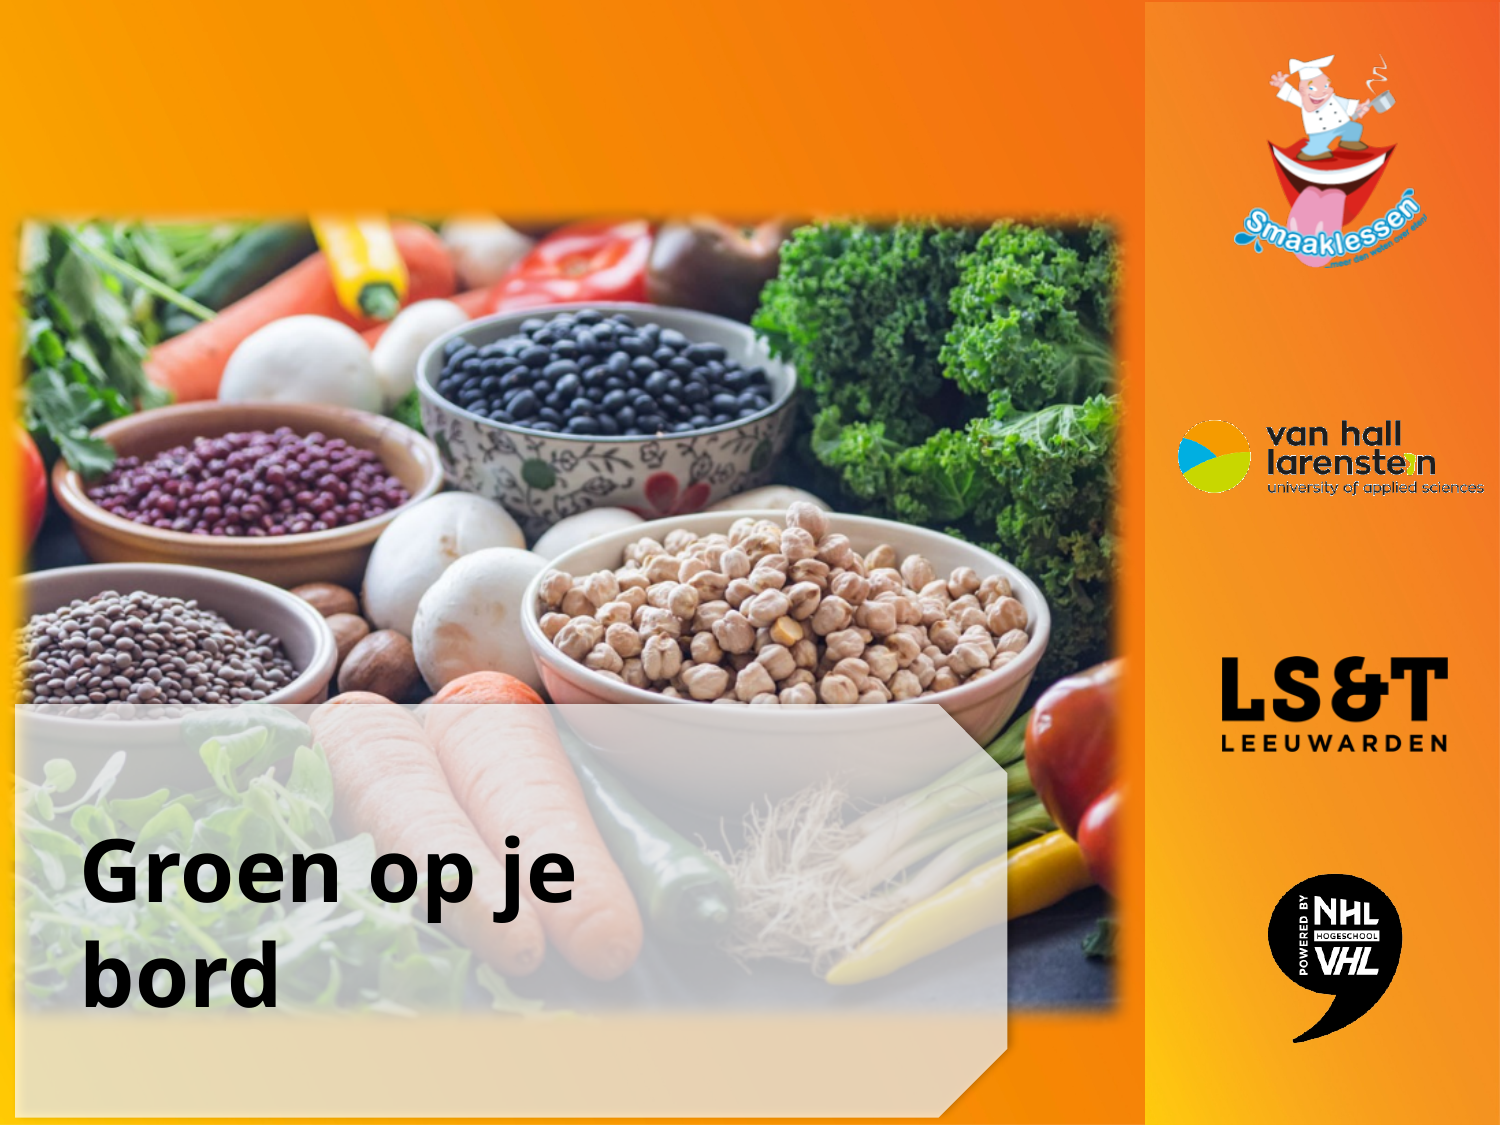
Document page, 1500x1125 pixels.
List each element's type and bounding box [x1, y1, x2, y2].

text_box [12, 1038, 1010, 1120]
picture [0, 0, 1500, 1125]
